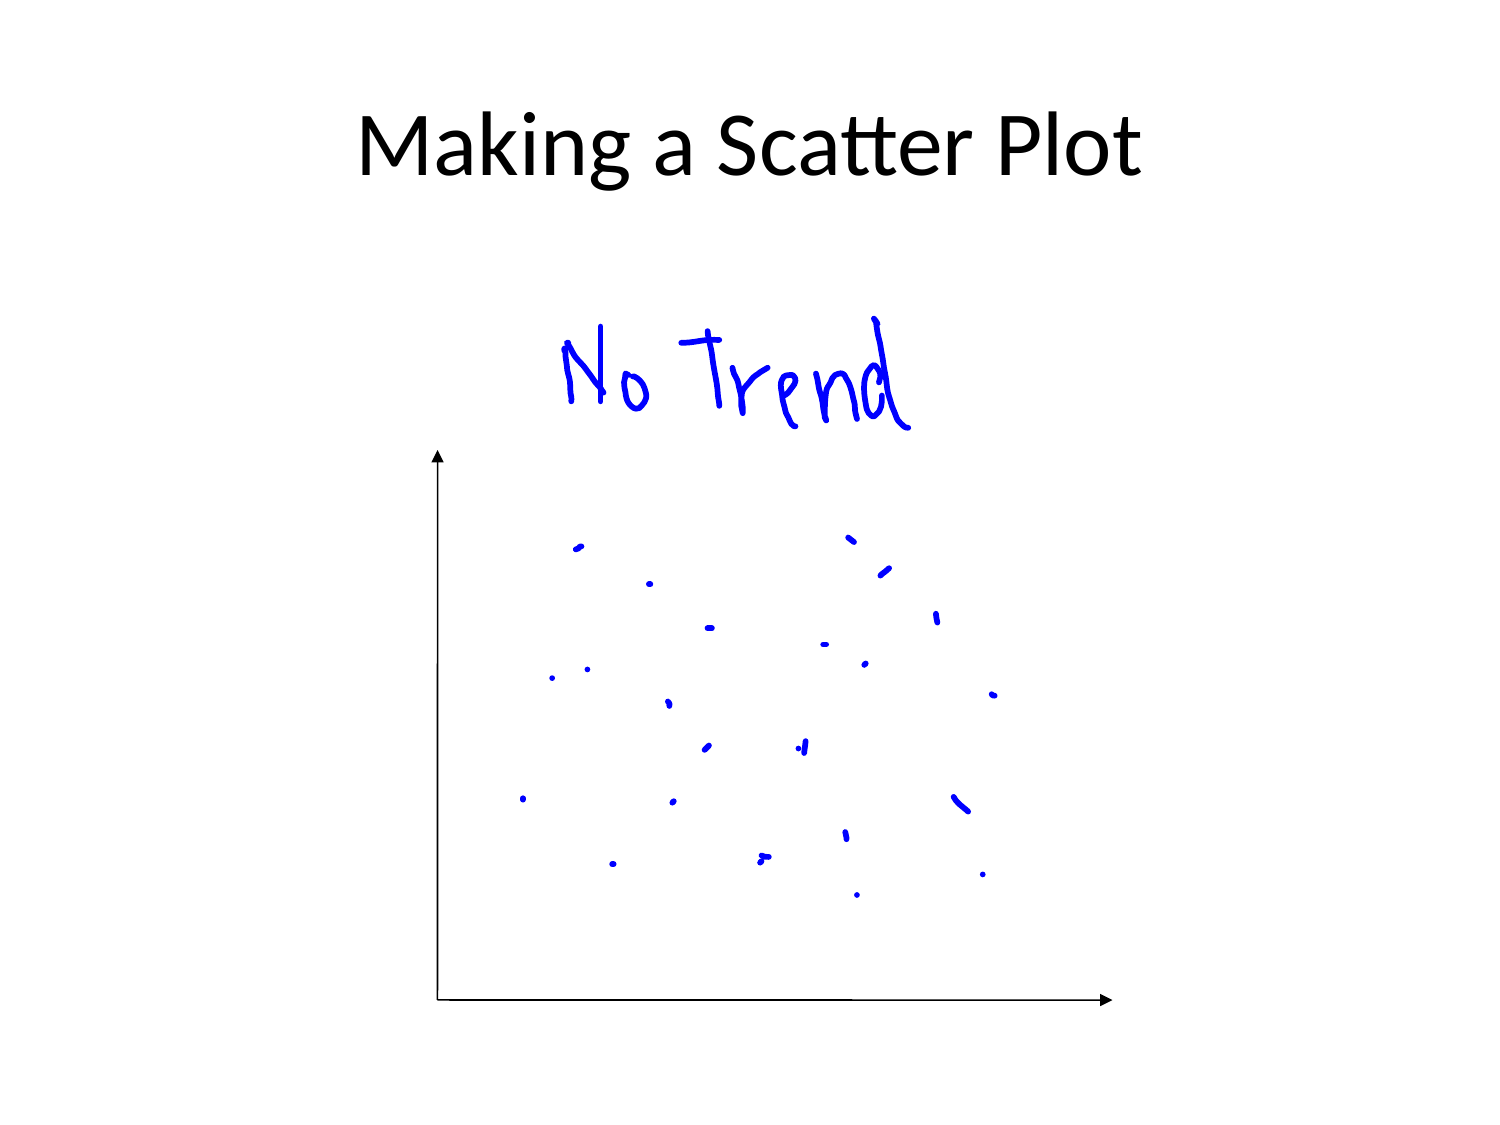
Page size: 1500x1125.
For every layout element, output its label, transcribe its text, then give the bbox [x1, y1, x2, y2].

text_box [437, 993, 1113, 1007]
title Making a Scatter Plot [75, 45, 1425, 233]
text_box [566, 326, 604, 402]
text_box [732, 367, 768, 414]
text_box [873, 318, 909, 428]
text_box [863, 365, 882, 417]
text_box [780, 375, 796, 427]
text_box [815, 373, 858, 421]
text_box [624, 373, 647, 409]
text_box [431, 450, 444, 1000]
